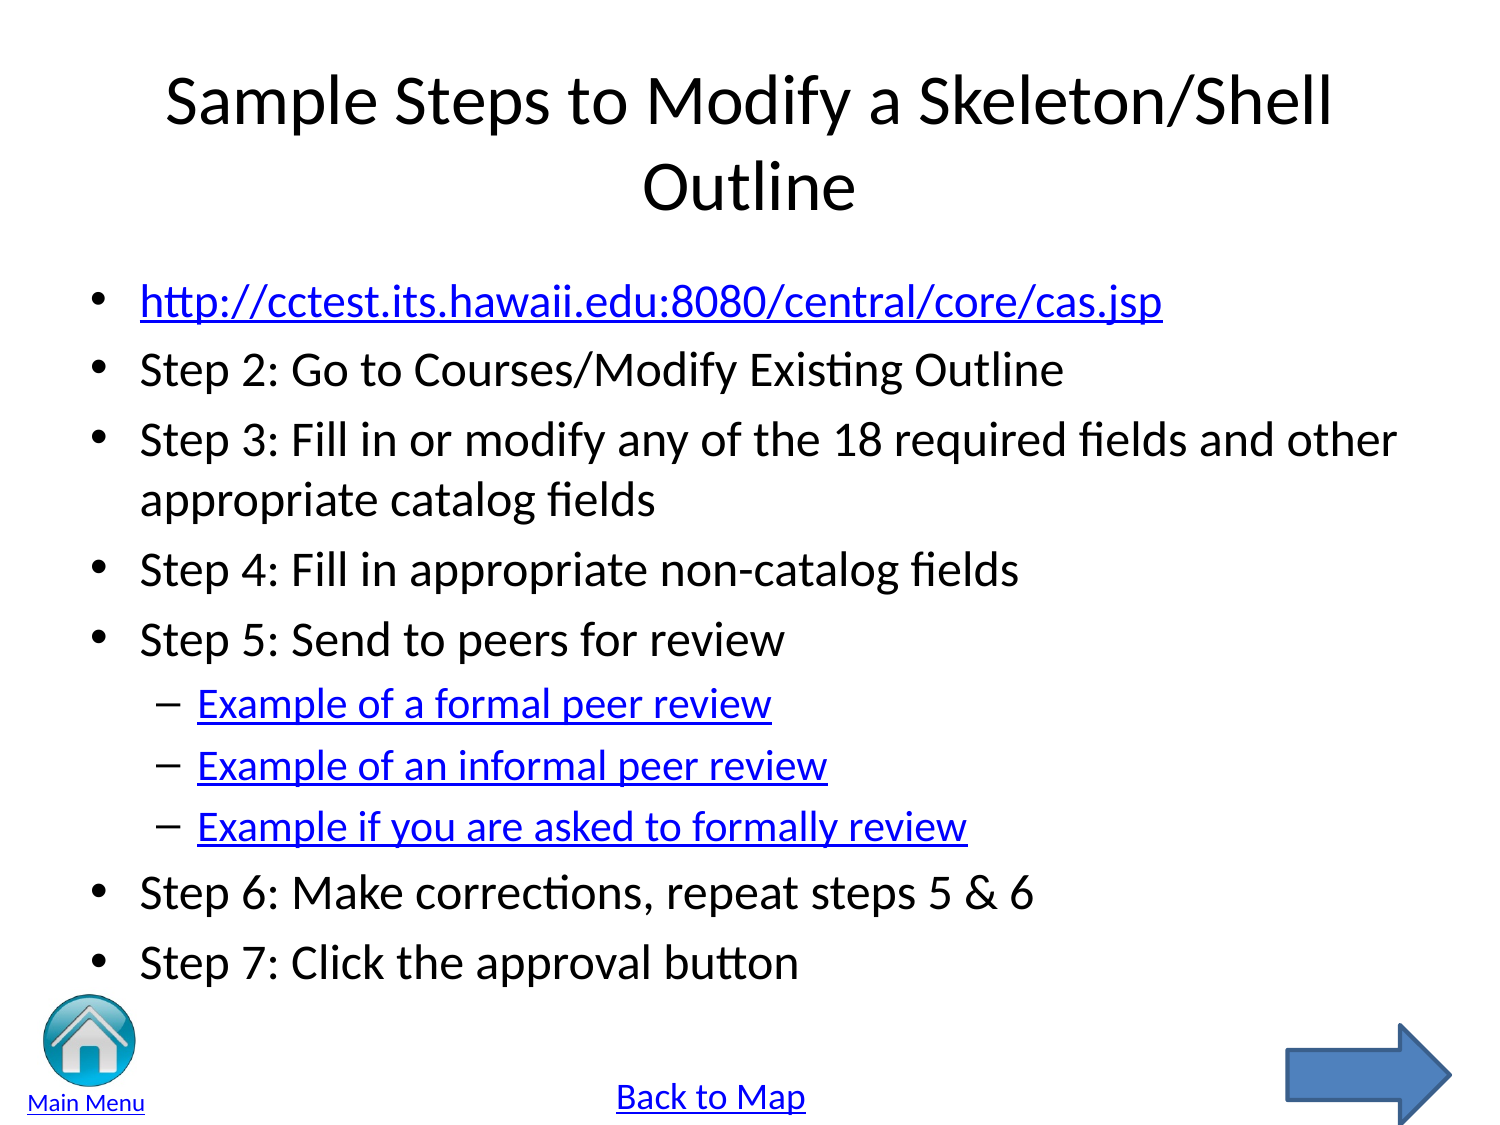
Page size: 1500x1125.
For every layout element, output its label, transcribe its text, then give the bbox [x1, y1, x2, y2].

picture [37, 987, 141, 1091]
list http://cctest.its.hawaii.edu:8080/central/core/cas.jsp Step 2: Go to Courses/Modify Existing Outline Step 3: Fill in or modify any of the 18 required fields and other appropriate catalog fields Step 4: Fill in appropriate non-catalog fields Step 5: Send to peers for review Example of a formal peer review Example of an informal peer review Example if you are asked to formally review Step 6: Make corrections, repeat steps 5 & 6 Step 7: Click the approval button [75, 262, 1425, 1005]
title Sample Steps to Modify a Skeleton/Shell Outline [75, 45, 1425, 233]
text_box Back to Map [601, 1064, 821, 1125]
